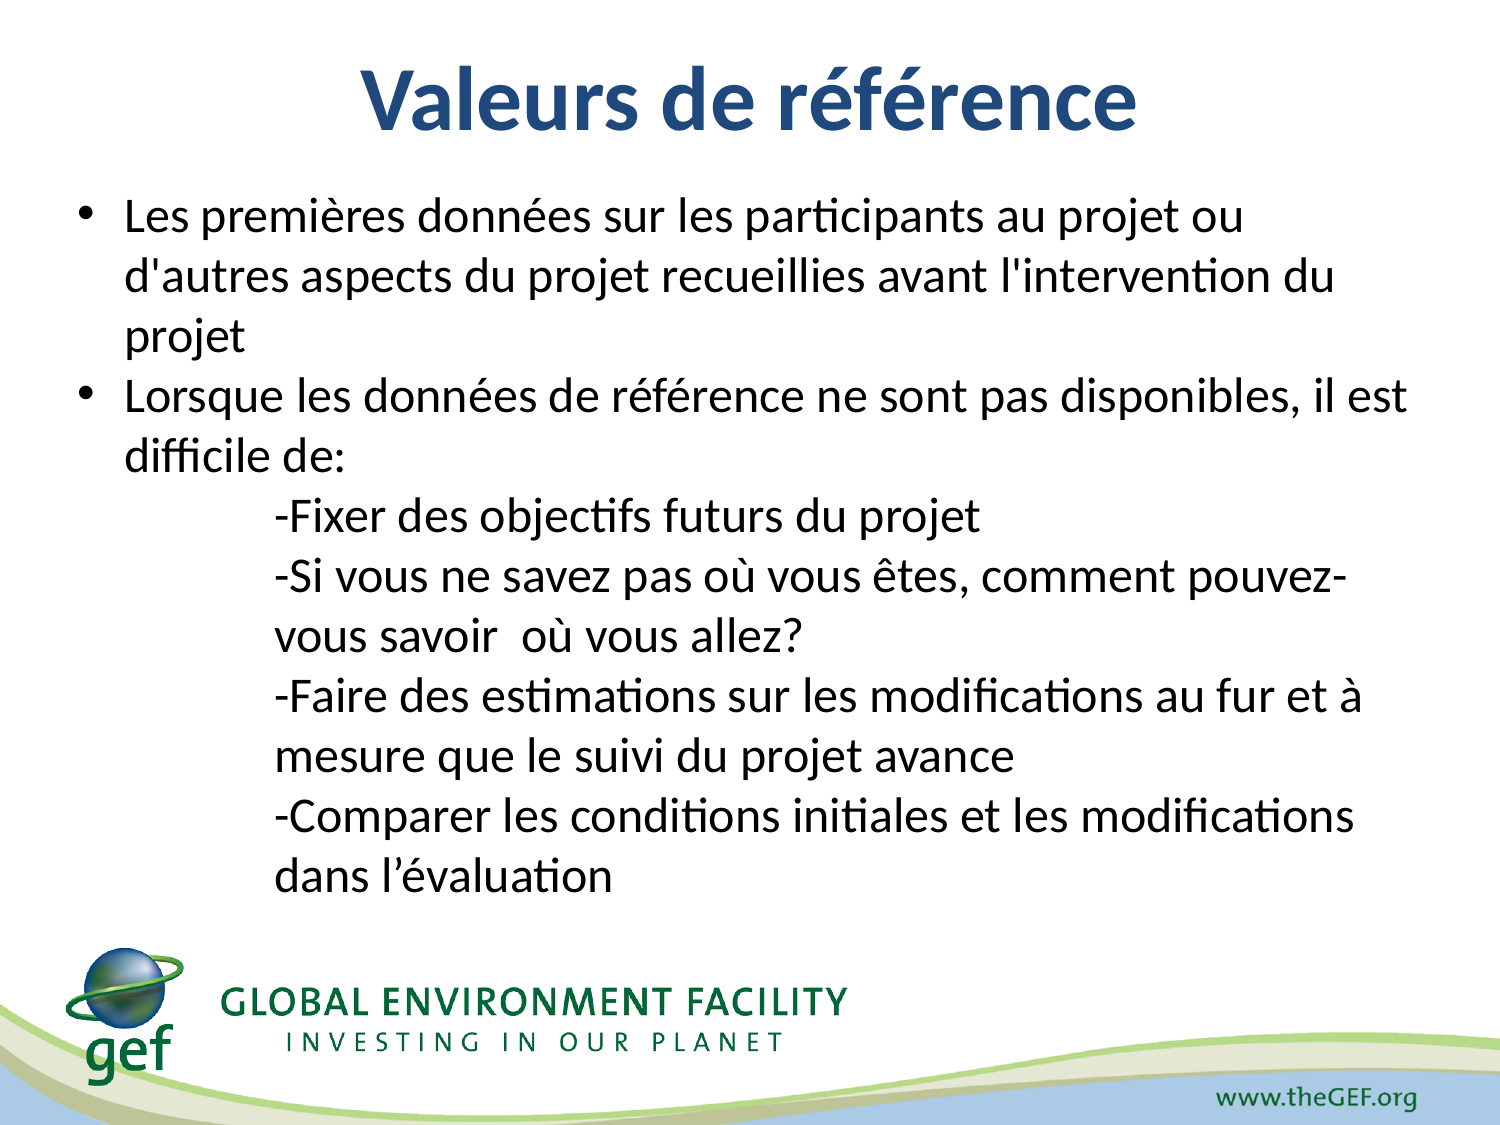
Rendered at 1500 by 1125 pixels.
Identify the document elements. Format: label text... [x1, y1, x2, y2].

text_box Les premières données sur les participants au projet ou d'autres aspects du projet recueillies avant l'intervention du projet Lorsque les données de référence ne sont pas disponibles, il est difficile de: -Fixer des objectifs futurs du projet -Si vous ne savez pas où vous êtes, comment pouvez- vous savoir où vous allez? -Faire des estimations sur les modifications au fur et à mesure que le suivi du projet avance -Comparer les conditions initiales et les modifications dans l’évaluation [62, 174, 1425, 910]
title Valeurs de référence [0, 24, 1500, 163]
picture [0, 920, 1500, 1125]
